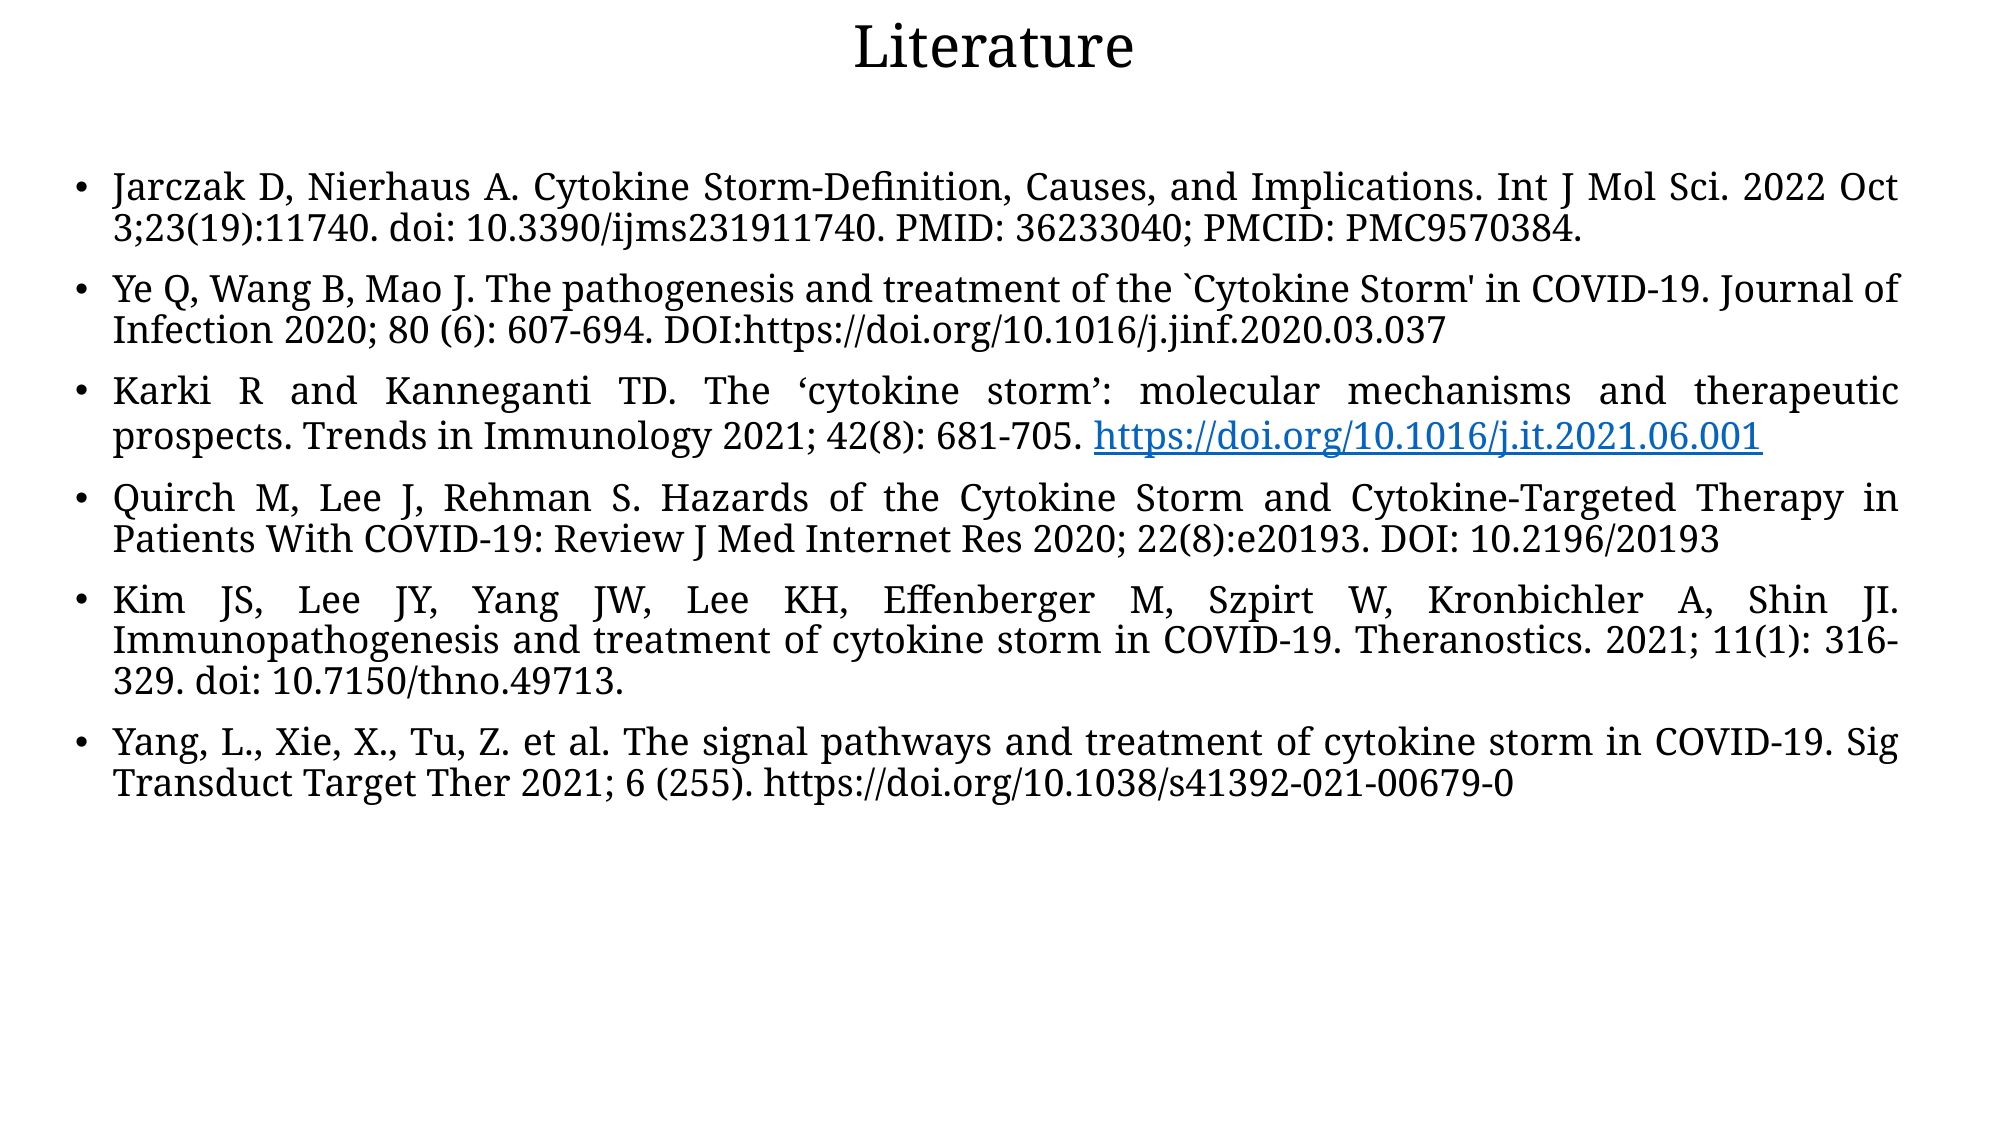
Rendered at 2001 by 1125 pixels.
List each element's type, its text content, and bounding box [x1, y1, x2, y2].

list Jarczak D, Nierhaus A. Cytokine Storm-Definition, Causes, and Implications. Int J Mol Sci. 2022 Oct 3;23(19):11740. doi: 10.3390/ijms231911740. PMID: 36233040; PMCID: PMC9570384. Ye Q, Wang B, Mao J. The pathogenesis and treatment of the `Cytokine Storm' in COVID-19. Journal of Infection 2020; 80 (6): 607-694. DOI:https://doi.org/10.1016/j.jinf.2020.03.037 Karki R and Kanneganti TD. The ‘cytokine storm’: molecular mechanisms and therapeutic prospects. Trends in Immunology 2021; 42(8): 681-705. https://doi.org/10.1016/j.it.2021.06.001 Quirch M, Lee J, Rehman S. Hazards of the Cytokine Storm and Cytokine-Targeted Therapy in Patients With COVID-19: Review J Med Internet Res 2020; 22(8):e20193. DOI: 10.2196/20193 Kim JS, Lee JY, Yang JW, Lee KH, Effenberger M, Szpirt W, Kronbichler A, Shin JI. Immunopathogenesis and treatment of cytokine storm in COVID-19. Theranostics. 2021; 11(1): 316-329. doi: 10.7150/thno.49713. Yang, L., Xie, X., Tu, Z. et al. The signal pathways and treatment of cytokine storm in COVID-19. Sig Transduct Target Ther 2021; 6 (255). https://doi.org/10.1038/s41392-021-00679-0 [60, 161, 1916, 1096]
title Literature [111, 1, 1879, 96]
